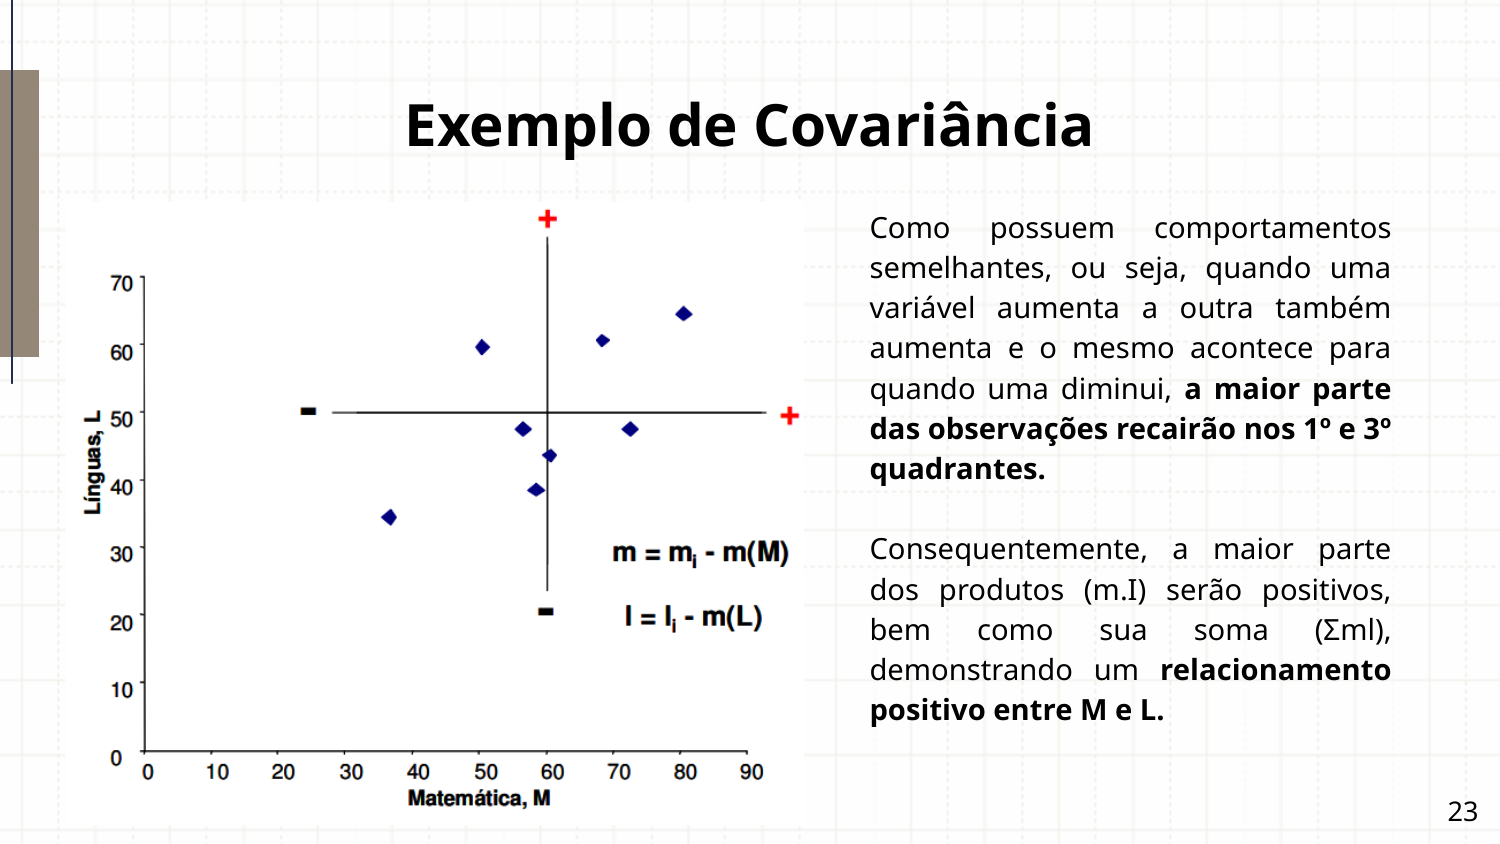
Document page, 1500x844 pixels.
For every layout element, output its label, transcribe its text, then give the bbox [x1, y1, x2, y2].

picture [65, 201, 805, 825]
subtitle Como possuem comportamentos semelhantes, ou seja, quando uma variável aumenta a outra também aumenta e o mesmo acontece para quando uma diminui, a maior parte das observações recairão nos 1º e 3º quadrantes. Consequentemente, a maior parte dos produtos (m.I) serão positivos, bem como sua soma (Σml), demonstrando um relacionamento positivo entre M e L. [854, 189, 1407, 323]
slide_number ‹#› [1403, 779, 1494, 844]
title Exemplo de Covariância [118, 72, 1382, 167]
